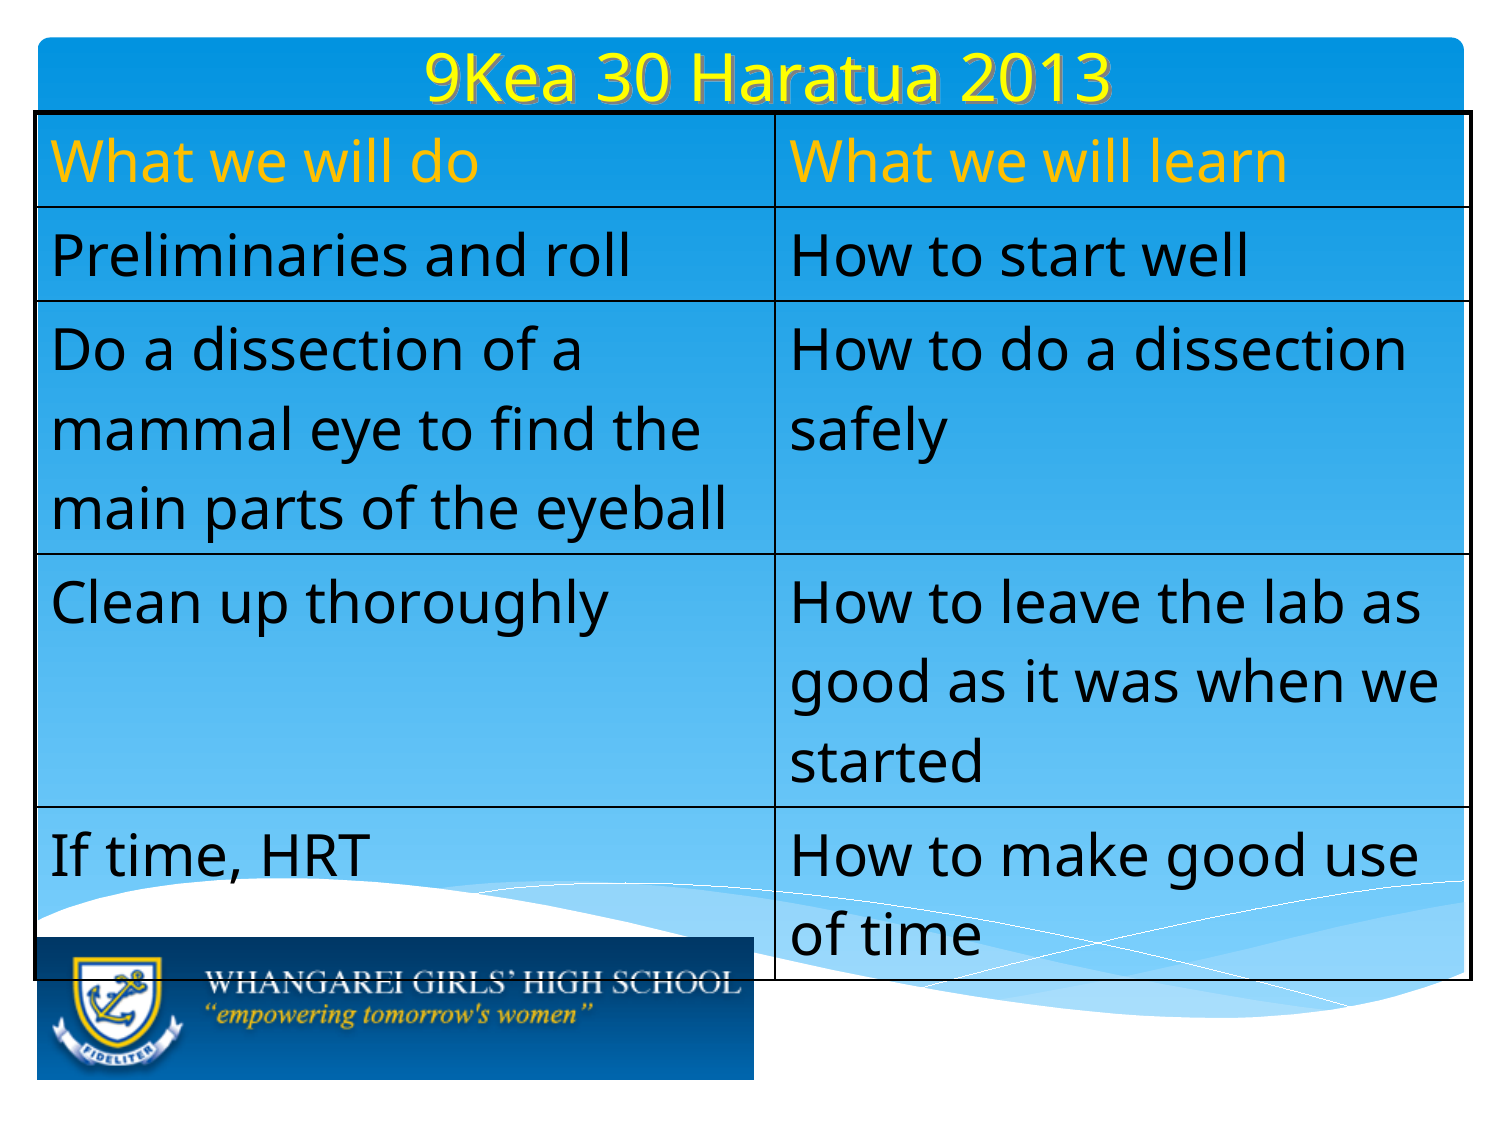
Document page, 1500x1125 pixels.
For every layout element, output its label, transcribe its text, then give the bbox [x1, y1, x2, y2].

table_header What we will do [37, 115, 774, 206]
table_header What we will learn [776, 115, 1469, 206]
table_cell How to do a dissection safely [776, 302, 1469, 553]
table_cell Preliminaries and roll [37, 208, 774, 300]
table_cell How to make good use of time [776, 808, 1469, 979]
table_cell How to leave the lab as good as it was when we started [776, 555, 1469, 806]
text_box 9Kea 30 Haratua 2013 [162, 24, 1375, 110]
table_cell If time, HRT [37, 808, 774, 979]
table_cell How to start well [776, 208, 1469, 300]
table_cell Clean up thoroughly [37, 555, 774, 806]
table_cell Do a dissection of a mammal eye to find the main parts of the eyeball [37, 302, 774, 553]
picture [37, 937, 754, 1080]
